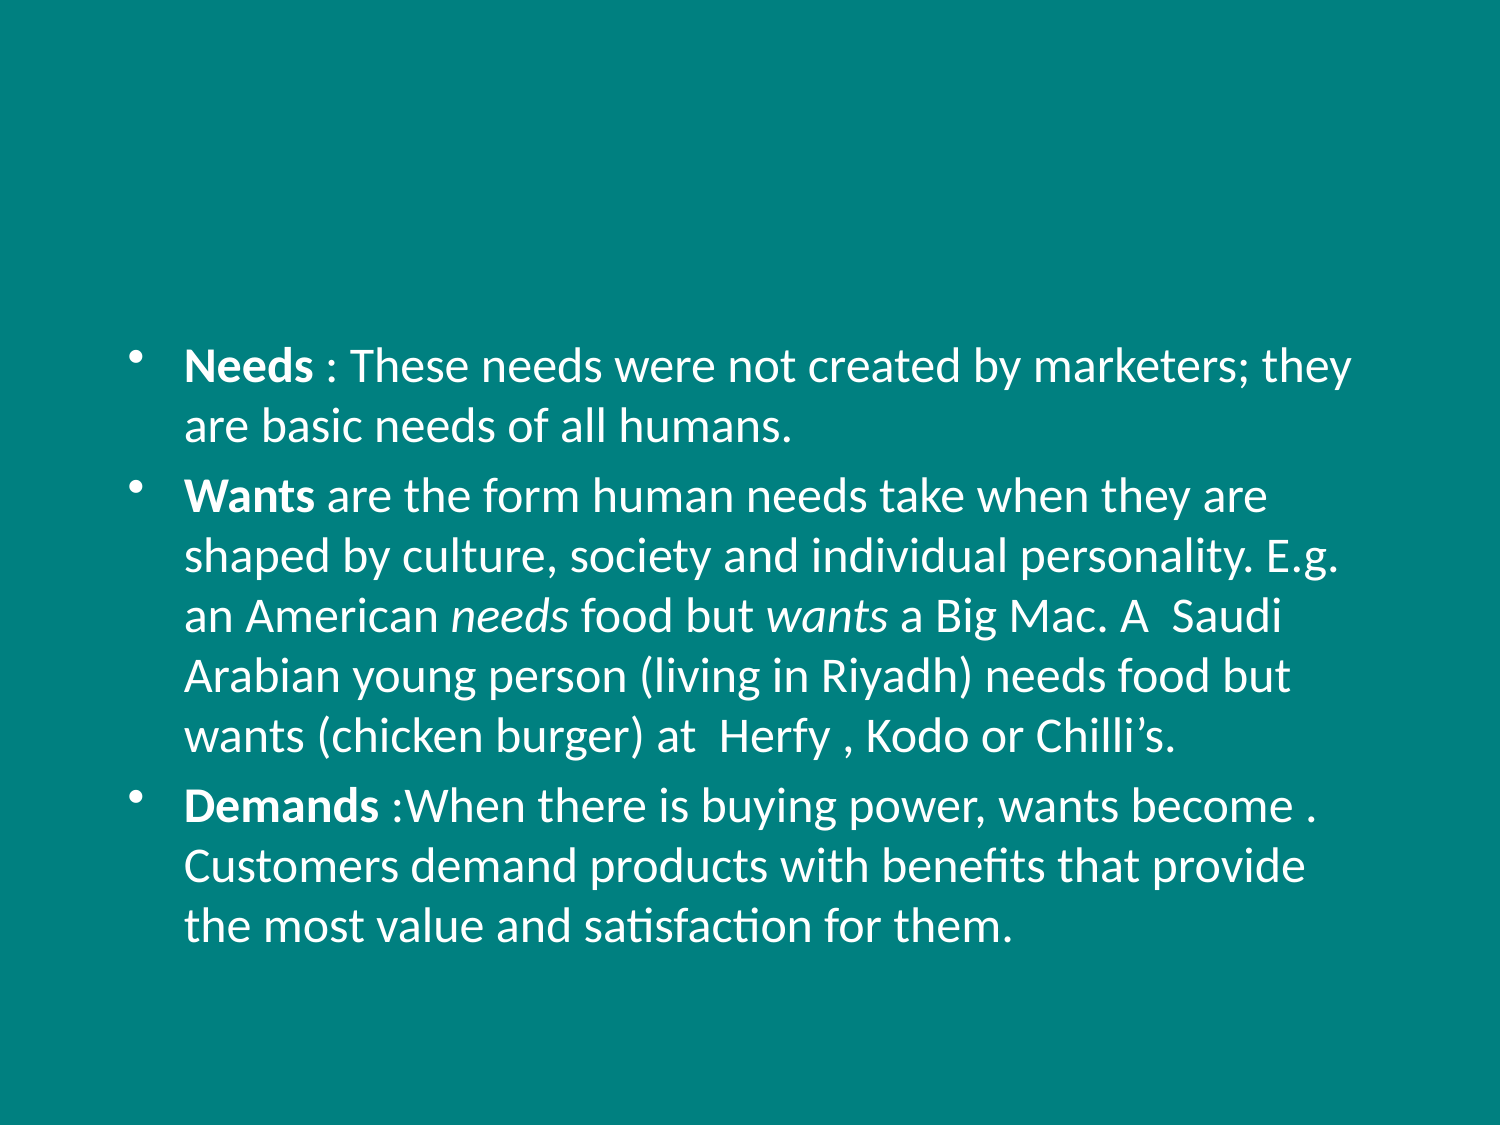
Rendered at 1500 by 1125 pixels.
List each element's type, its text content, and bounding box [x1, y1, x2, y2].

list Needs : These needs were not created by marketers; they are basic needs of all humans. Wants are the form human needs take when they are shaped by culture, society and individual personality. E.g. an American needs food but wants a Big Mac. A Saudi Arabian young person (living in Riyadh) needs food but wants (chicken burger) at Herfy , Kodo or Chilli’s. Demands :When there is buying power, wants become . Customers demand products with benefits that provide the most value and satisfaction for them. [112, 324, 1388, 1001]
